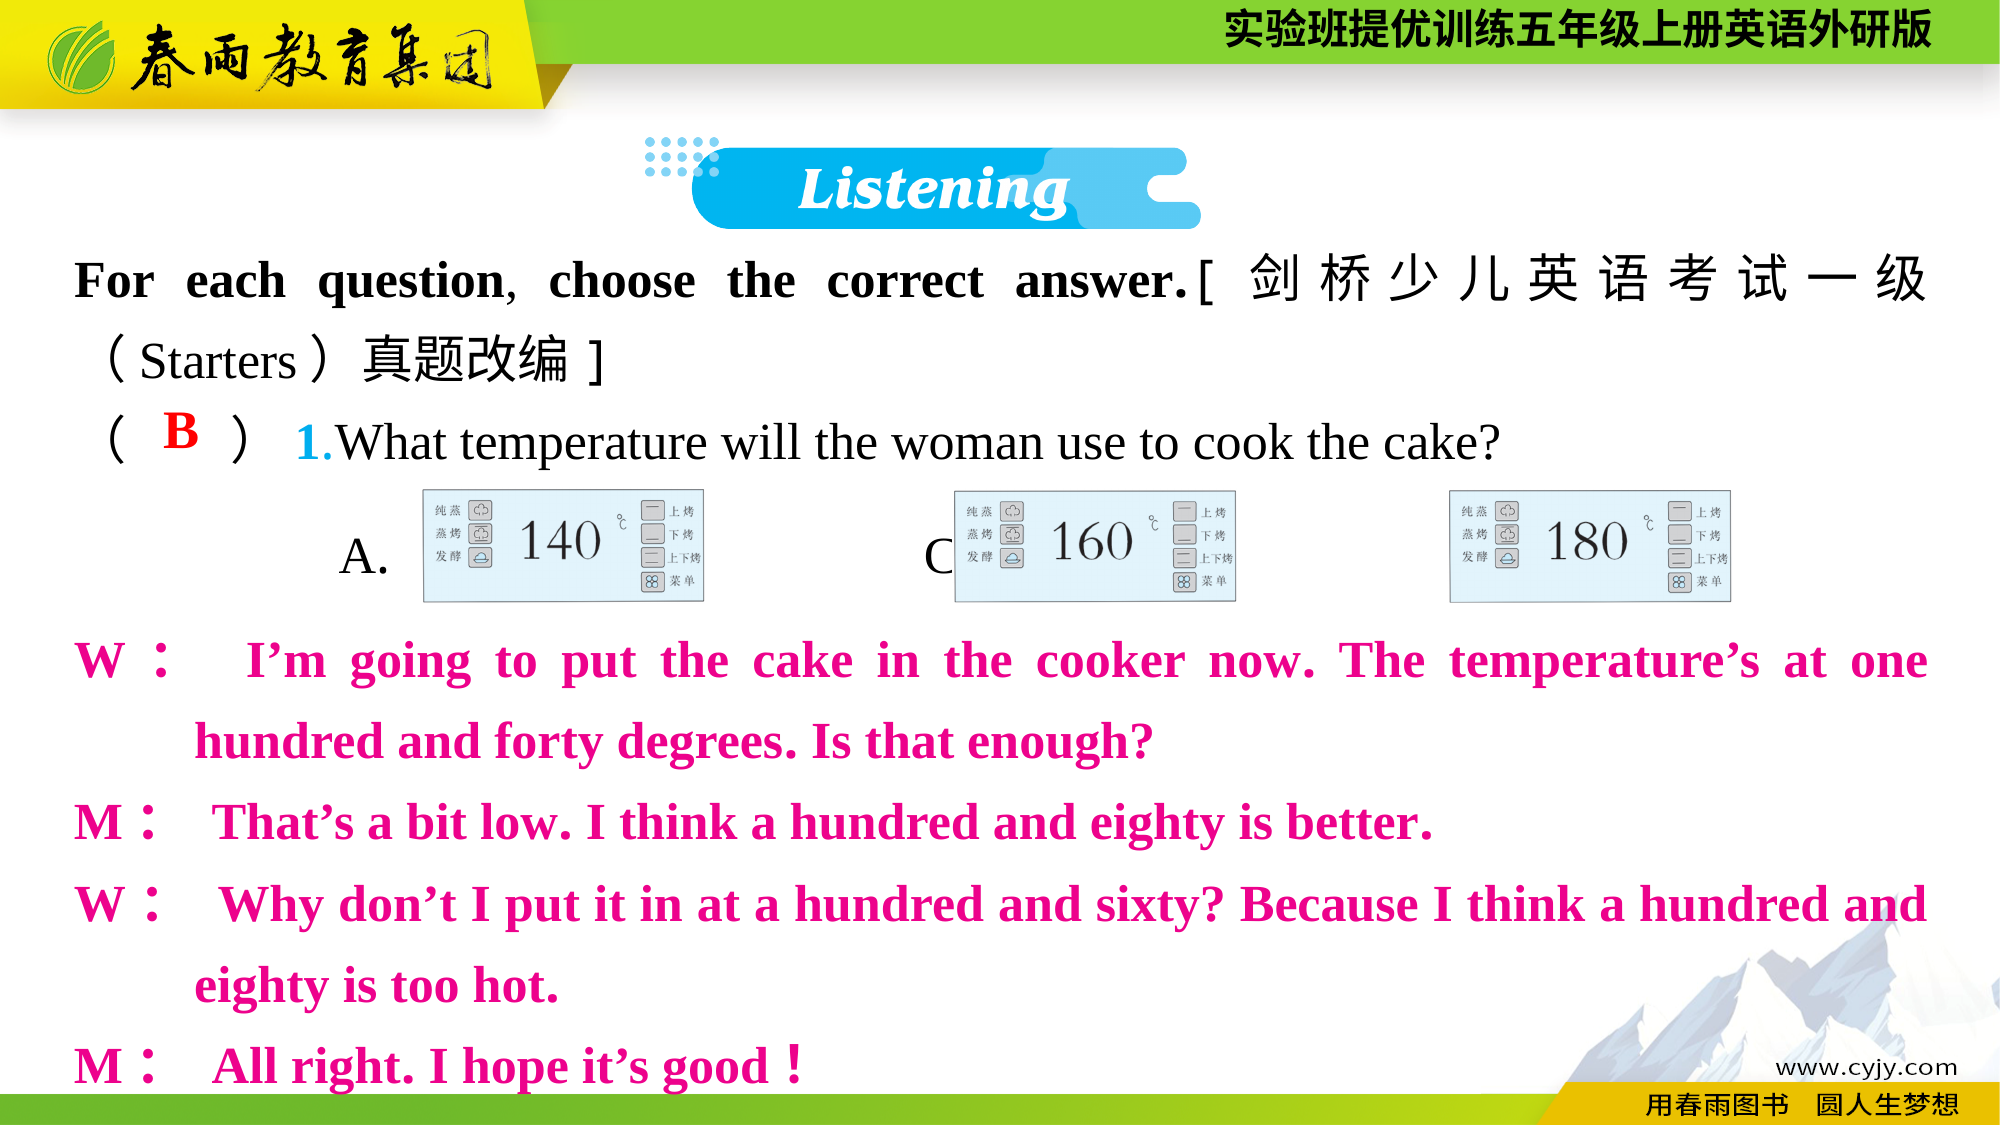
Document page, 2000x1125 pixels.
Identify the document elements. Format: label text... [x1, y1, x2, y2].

text_box W： I’m going to put the cake in the cooker now. The temperature’s at one hundred and forty degrees. Is that enough? M： That’s a bit low. I think a hundred and eighty is better. W： Why don’t I put it in at a hundred and sixty? Because I think a hundred and eighty is too hot. M： All right. I hope it’s good！ [59, 599, 1944, 1102]
list For each question, choose the correct answer.[剑桥少儿英语考试一级（Starters）真题改编] （ ）1.What temperature will the woman use to cook the cake? A. B. C. [59, 218, 1944, 587]
picture [0, 0, 2000, 1125]
text_box B [148, 387, 215, 467]
